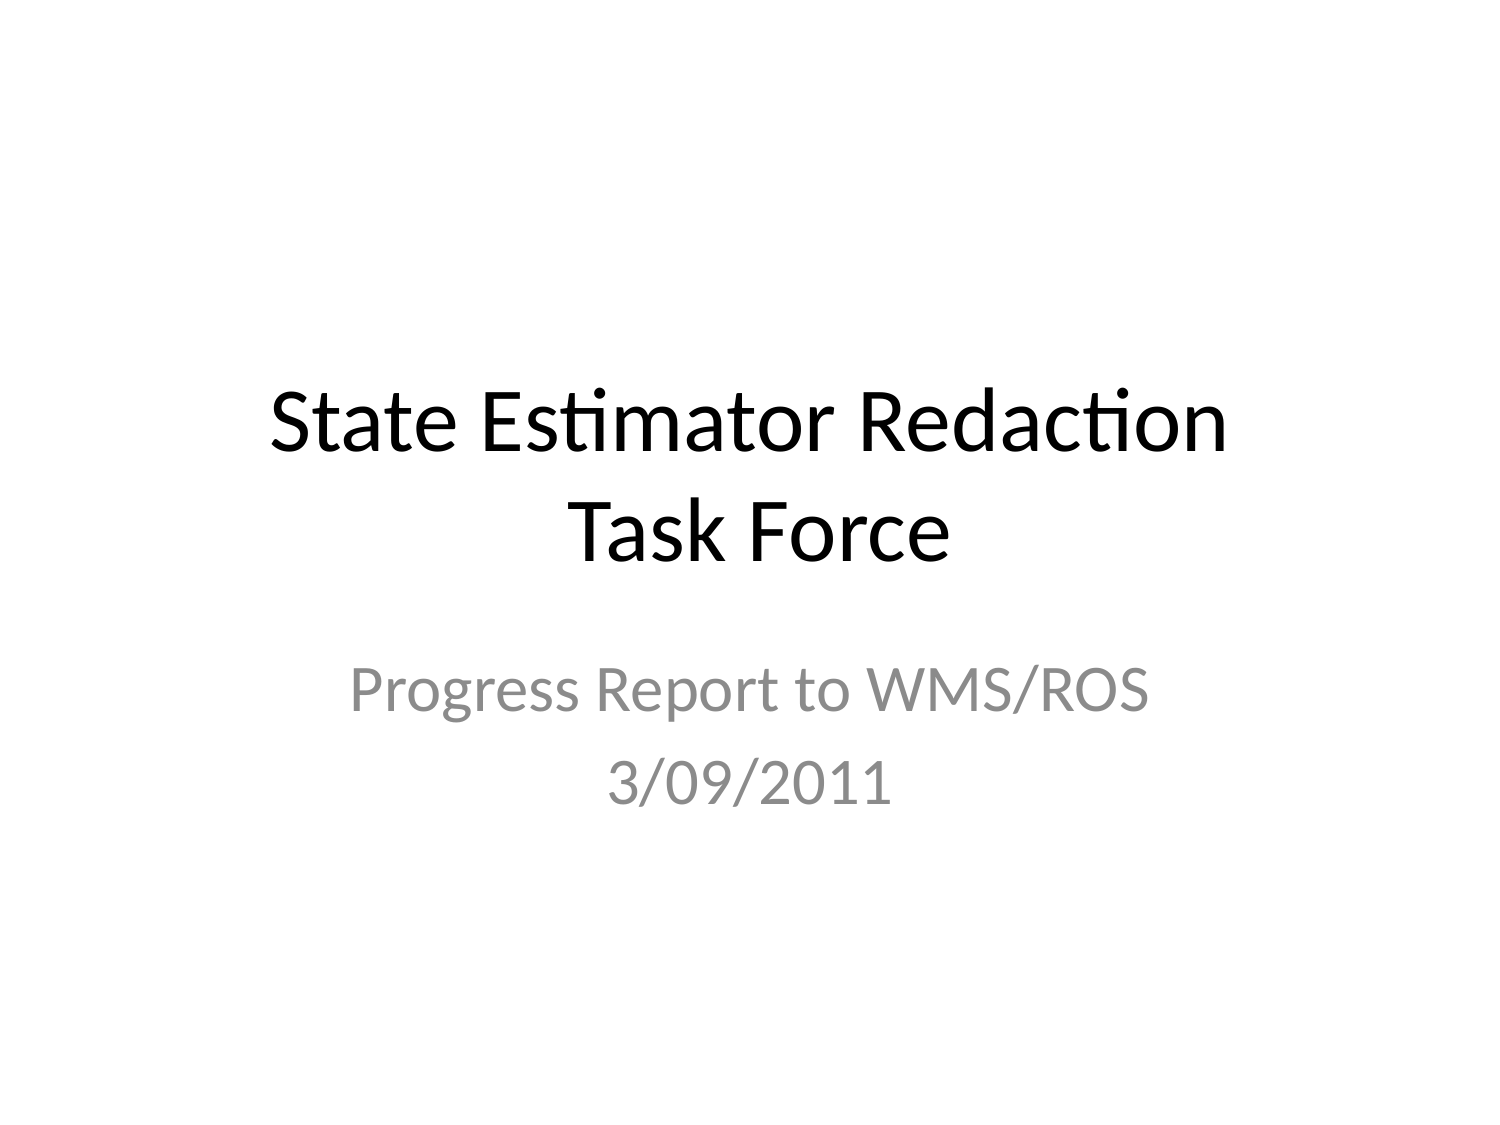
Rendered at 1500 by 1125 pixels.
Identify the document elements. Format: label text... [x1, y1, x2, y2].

title State Estimator Redaction Task Force [112, 349, 1388, 591]
subtitle Progress Report to WMS/ROS 3/09/2011 [225, 637, 1275, 925]
